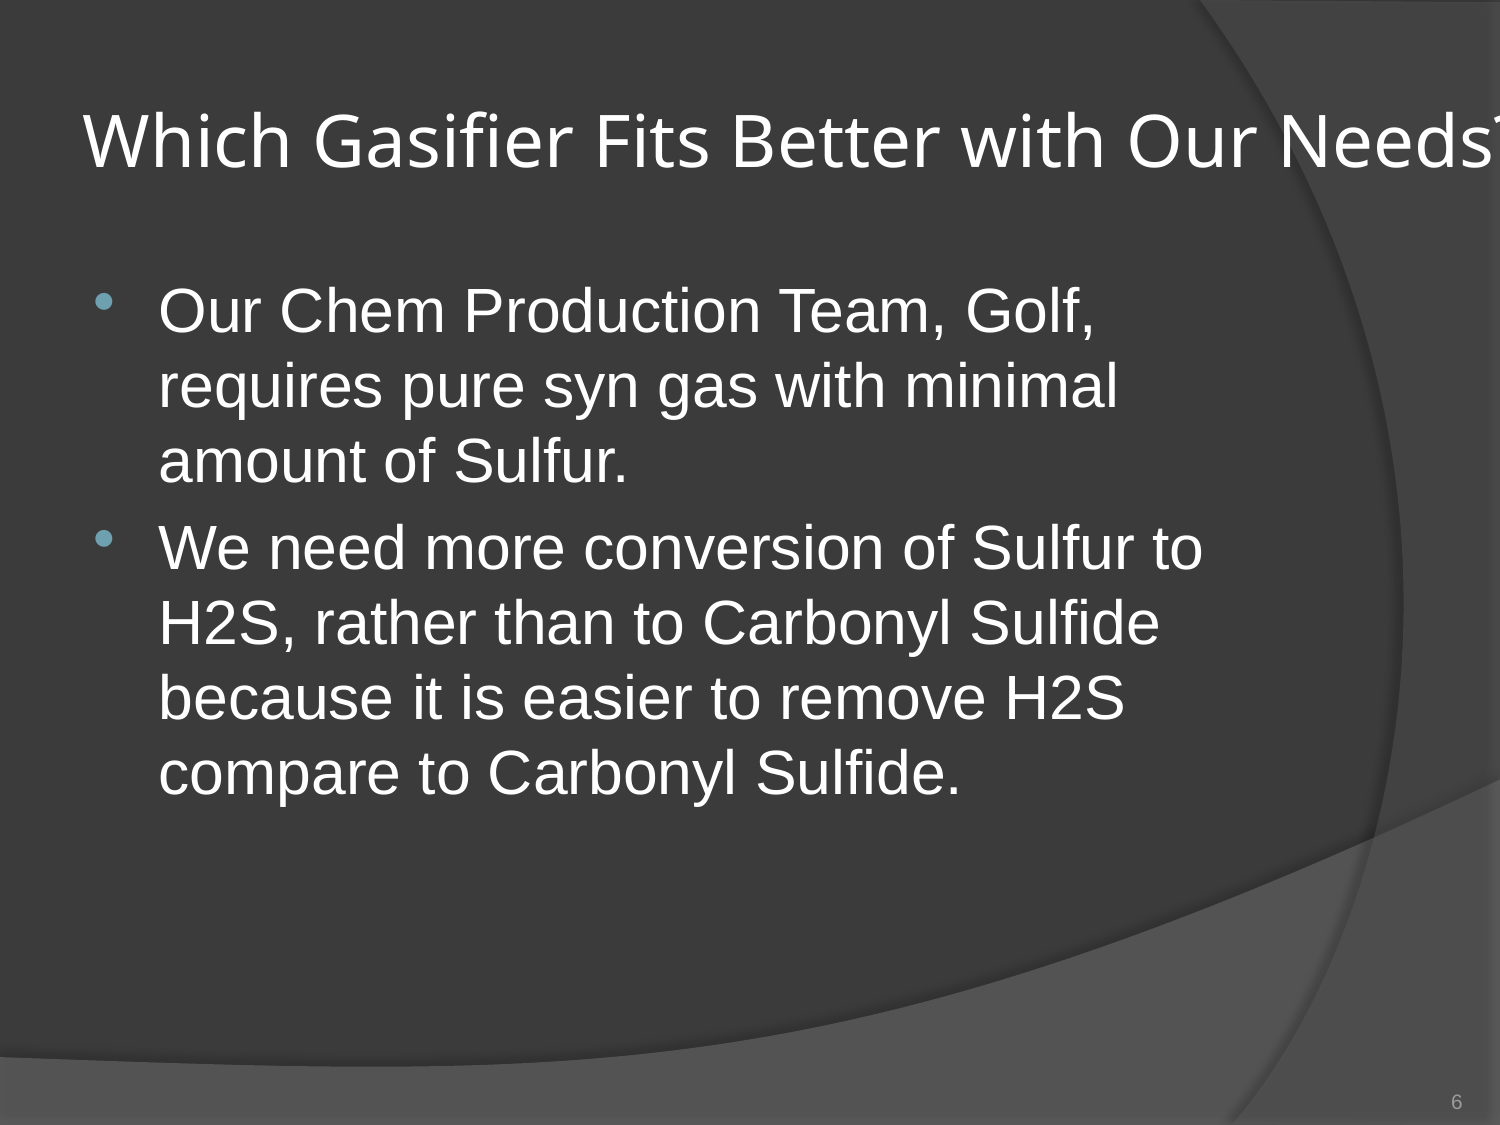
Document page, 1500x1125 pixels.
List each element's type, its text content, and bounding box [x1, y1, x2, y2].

slide_number 6 [1337, 1053, 1463, 1114]
title Which Gasifier Fits Better with Our Needs? [75, 45, 1500, 233]
list Our Chem Production Team, Golf, requires pure syn gas with minimal amount of Sulfur. We need more conversion of Sulfur to H2S, rather than to Carbonyl Sulfide because it is easier to remove H2S compare to Carbonyl Sulfide. [75, 262, 1300, 1005]
